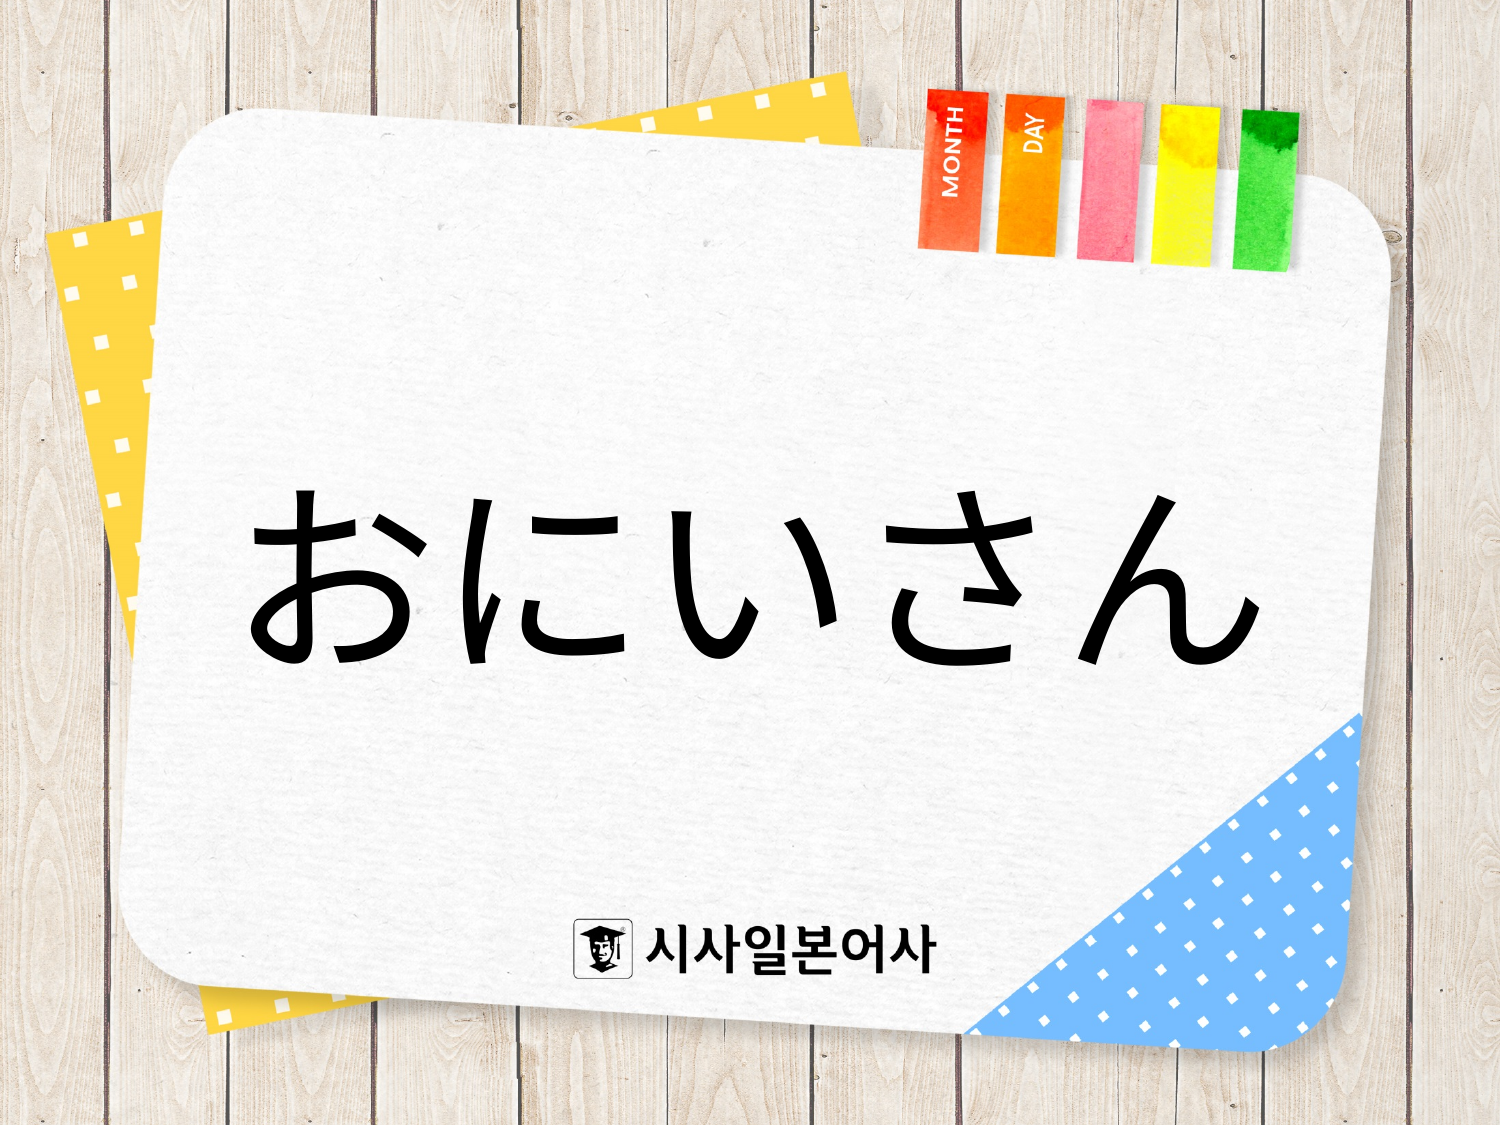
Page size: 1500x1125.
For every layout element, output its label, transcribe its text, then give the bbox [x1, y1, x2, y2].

title おにいさん [75, 338, 1425, 811]
picture [0, 0, 1500, 1125]
